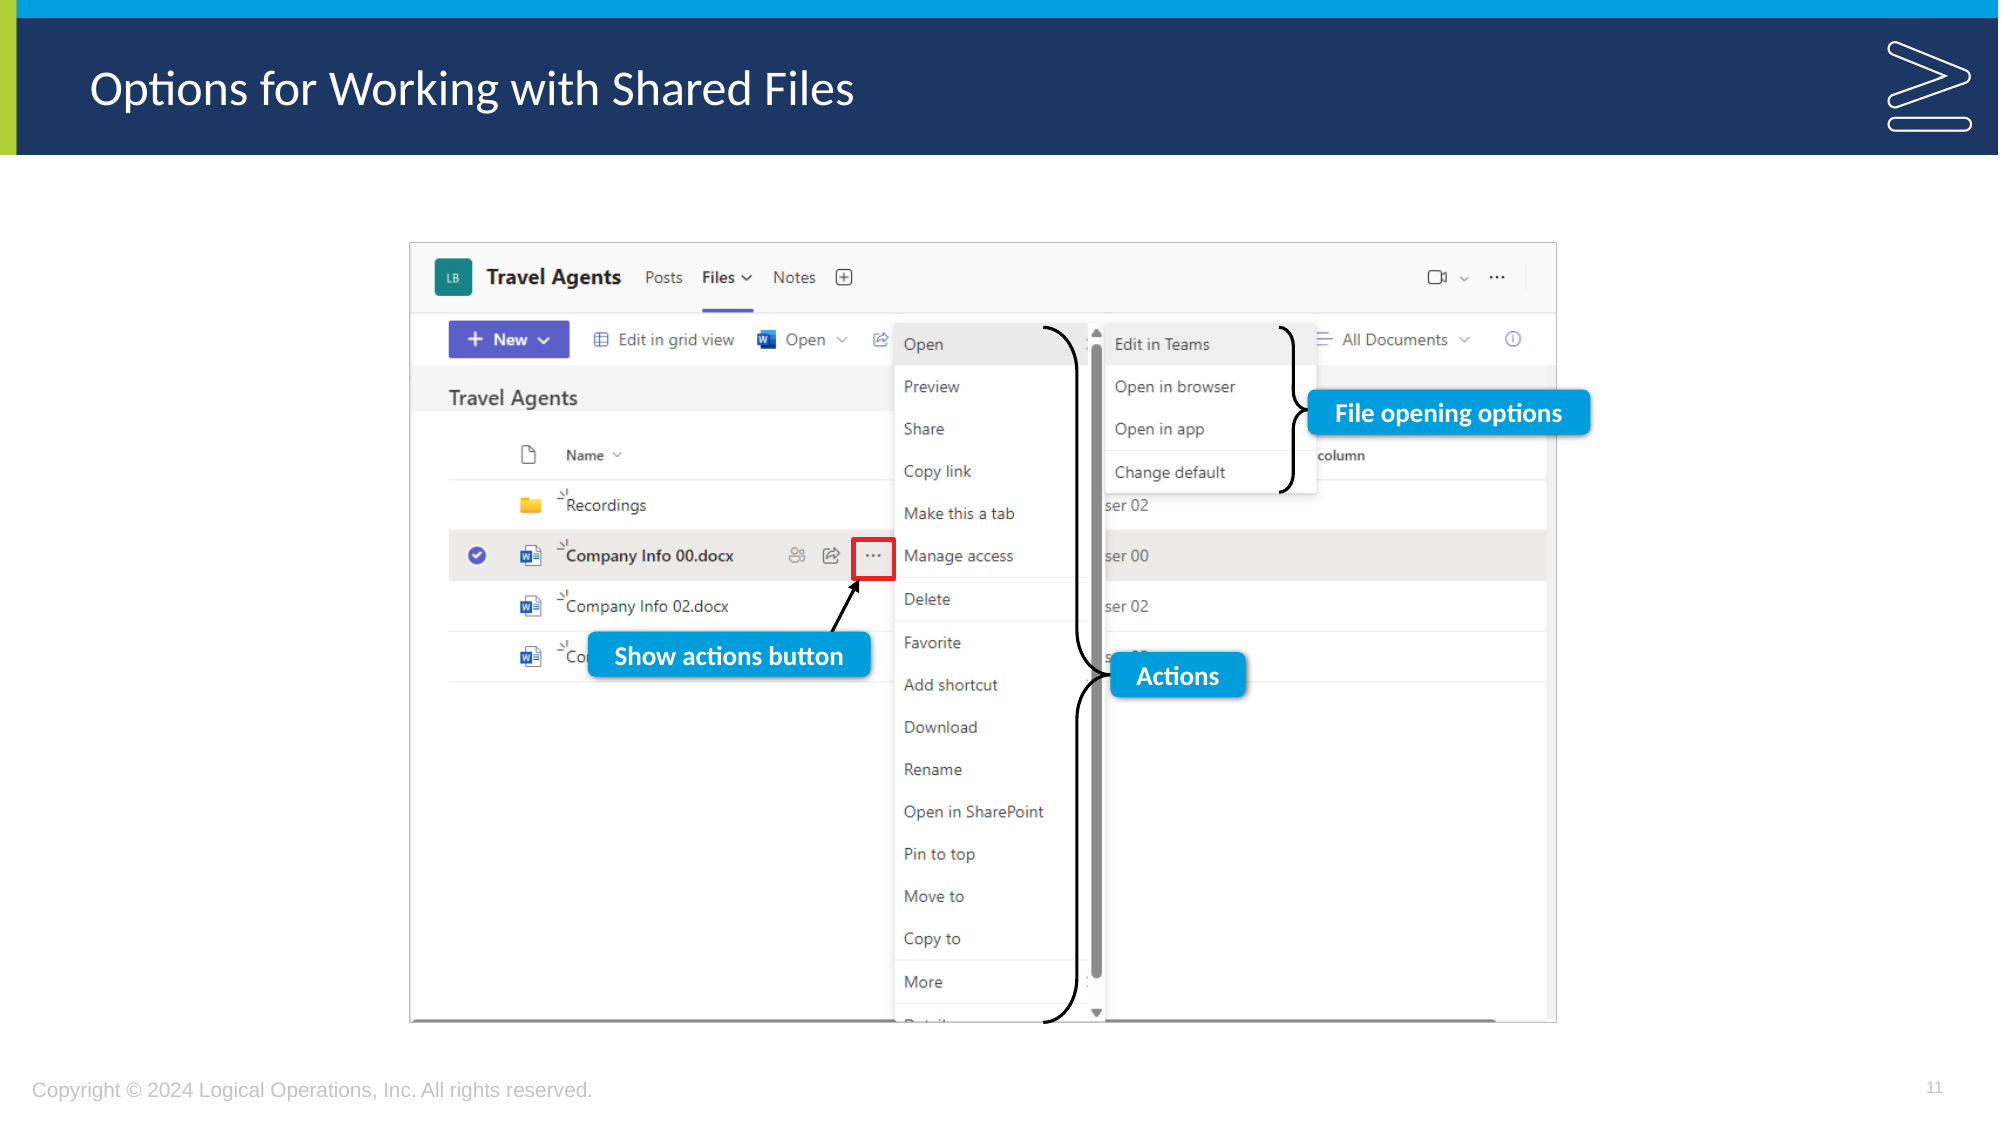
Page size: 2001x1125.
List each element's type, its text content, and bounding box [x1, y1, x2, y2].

slide_number 11 [1491, 1057, 1959, 1118]
title Options for Working with Shared Files [74, 16, 1850, 155]
text_box [269, 234, 1922, 981]
picture [0, 0, 74, 155]
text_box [409, 242, 1591, 1023]
picture [1850, 19, 1998, 155]
